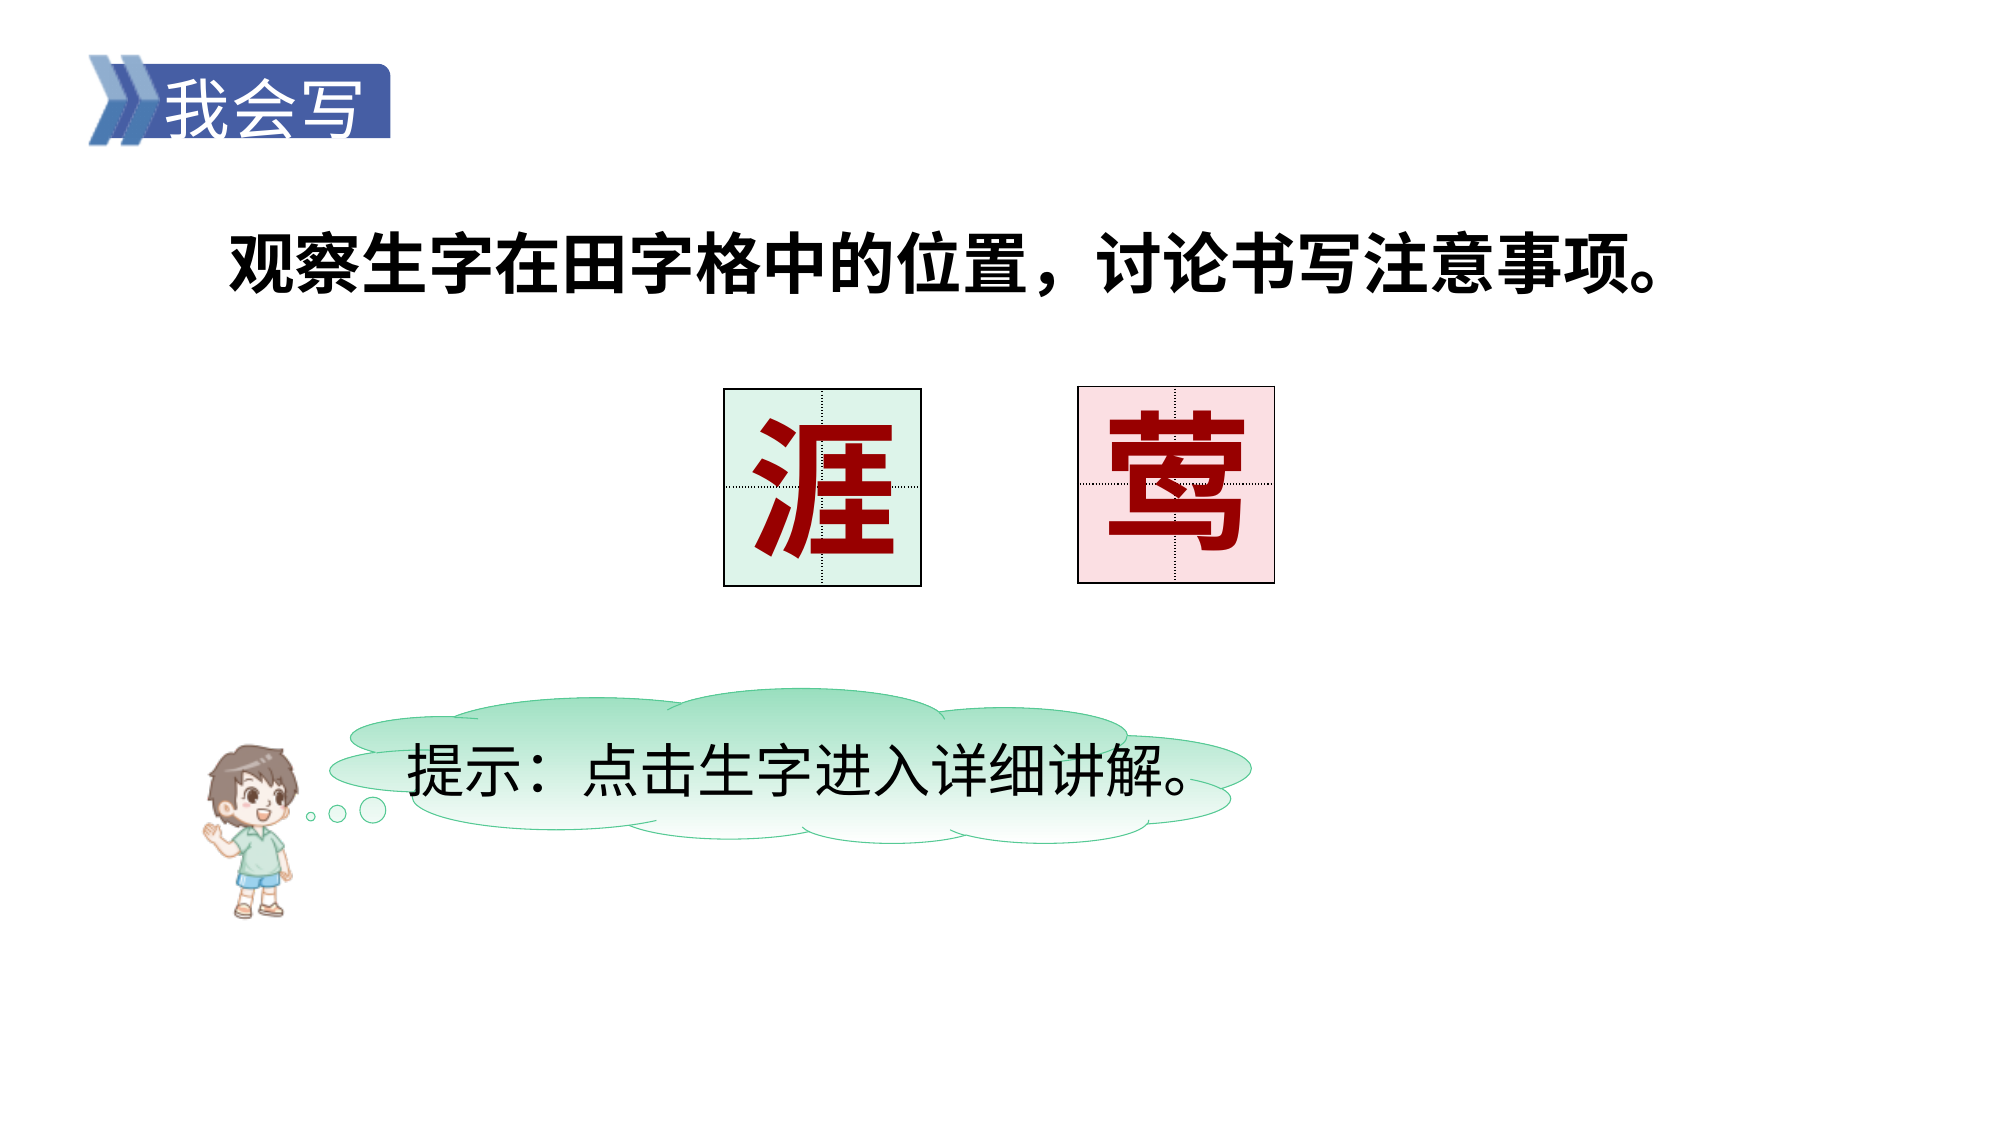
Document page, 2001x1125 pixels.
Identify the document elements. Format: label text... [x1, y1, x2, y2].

text_box 观察生字在田字格中的位置，讨论书写注意事项。 [228, 205, 1808, 302]
table_header [725, 390, 734, 487]
text_box [359, 796, 387, 824]
table_header [1079, 387, 1086, 484]
table_header [914, 390, 920, 487]
table_cell [725, 487, 822, 585]
text_box 提示：点击生字进入详细讲解。 [391, 726, 1238, 812]
table_cell [1175, 484, 1274, 582]
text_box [87, 44, 397, 157]
text_box 涯 [734, 388, 914, 583]
picture [171, 730, 354, 930]
text_box 莺 [1086, 380, 1267, 576]
table_header [1267, 387, 1274, 484]
text_box [427, 812, 1217, 844]
text_box [1238, 753, 1252, 783]
text_box [354, 687, 1121, 792]
table_cell [822, 487, 920, 585]
table_cell [1079, 484, 1175, 582]
